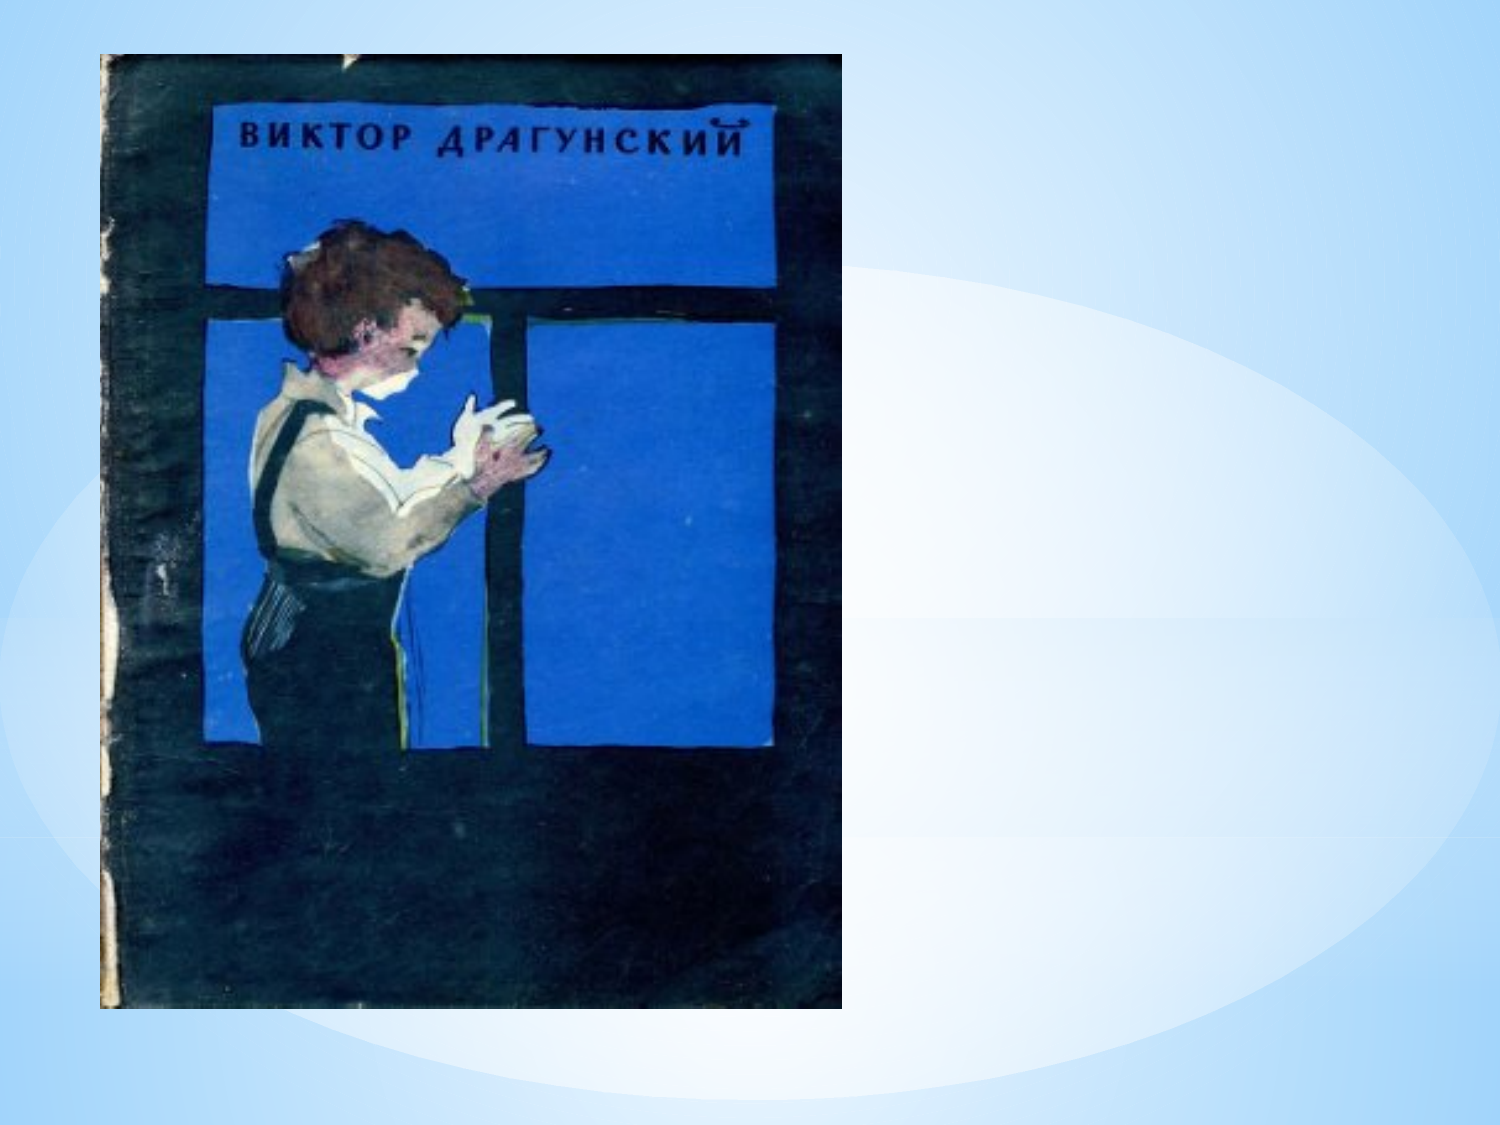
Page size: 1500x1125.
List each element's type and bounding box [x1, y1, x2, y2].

picture [100, 54, 842, 1009]
